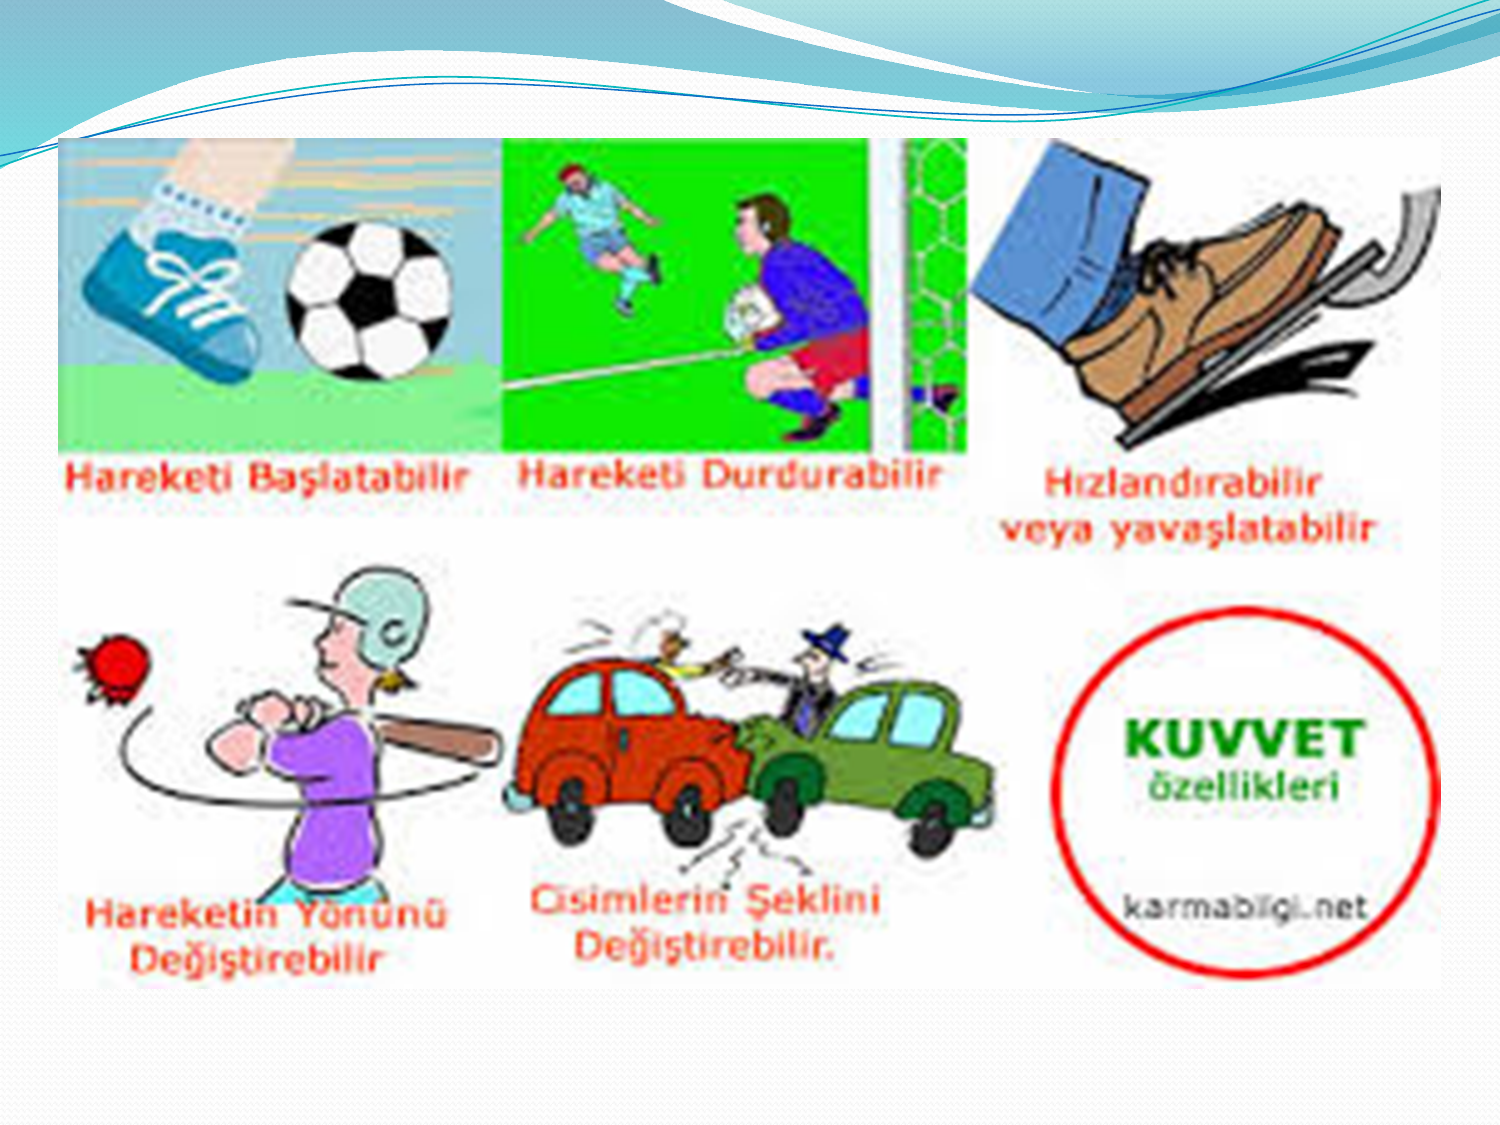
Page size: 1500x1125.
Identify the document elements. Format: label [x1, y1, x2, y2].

picture [58, 138, 1442, 989]
